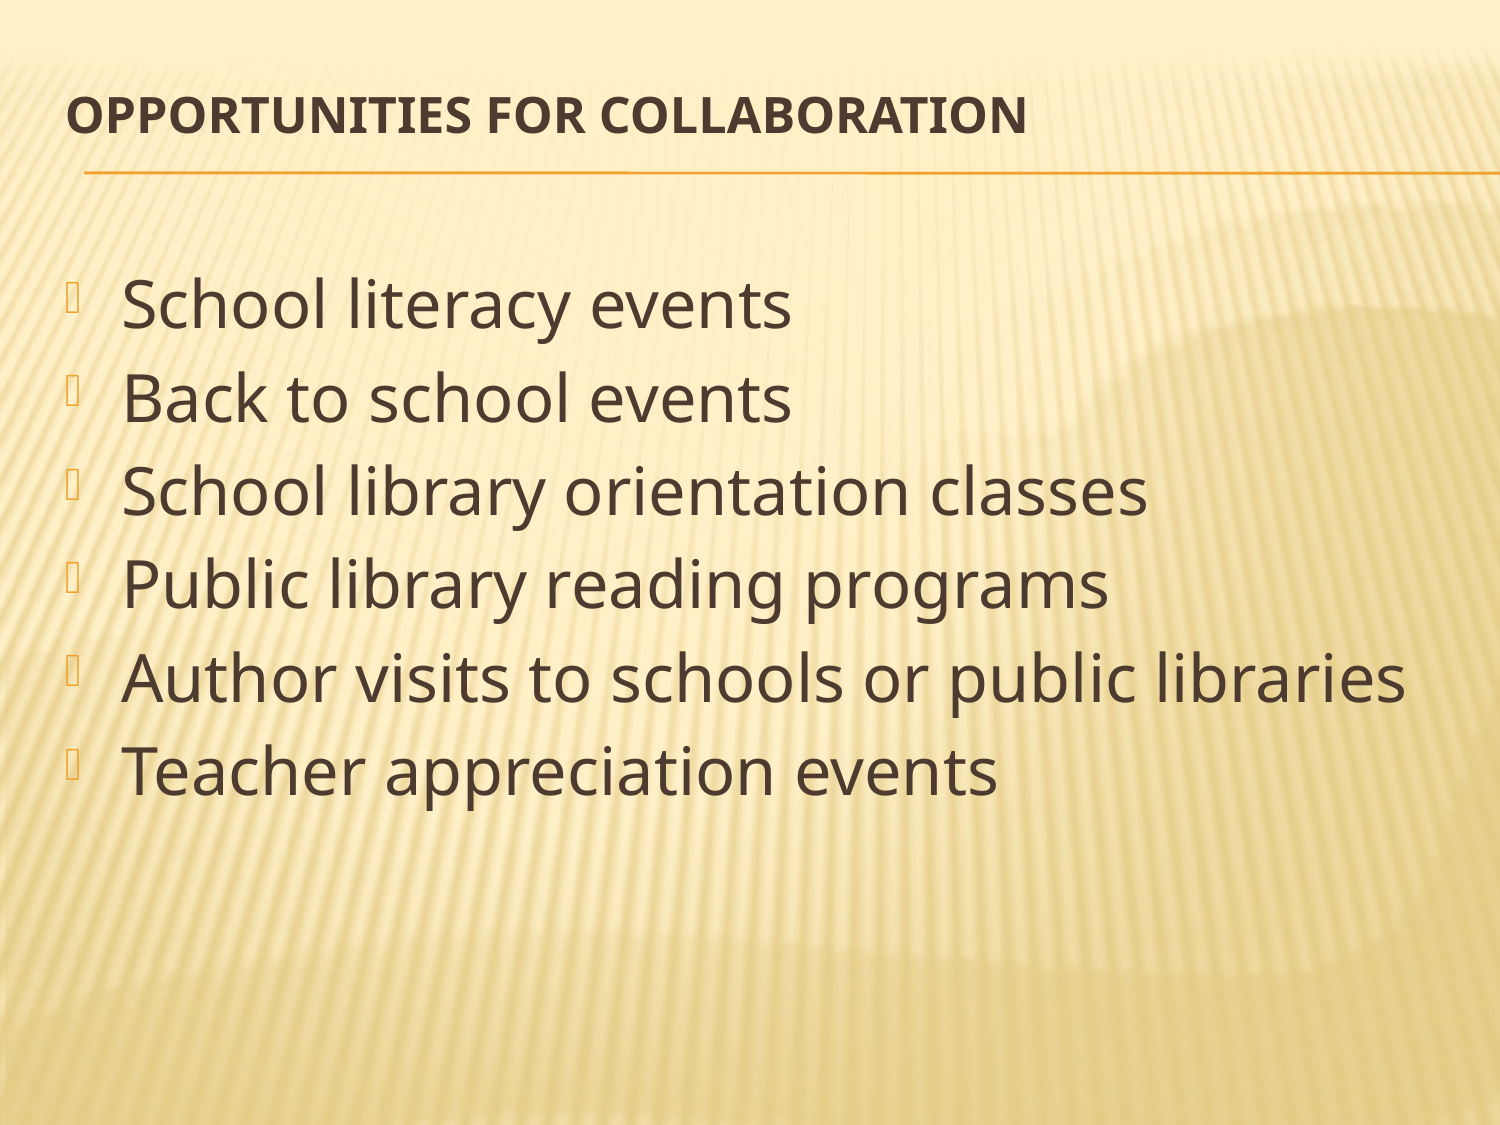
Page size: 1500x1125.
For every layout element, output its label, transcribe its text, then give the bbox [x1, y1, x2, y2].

list School literacy events Back to school events School library orientation classes Public library reading programs Author visits to schools or public libraries Teacher appreciation events [50, 254, 1475, 998]
title Opportunities for collaboration [50, 75, 1475, 213]
